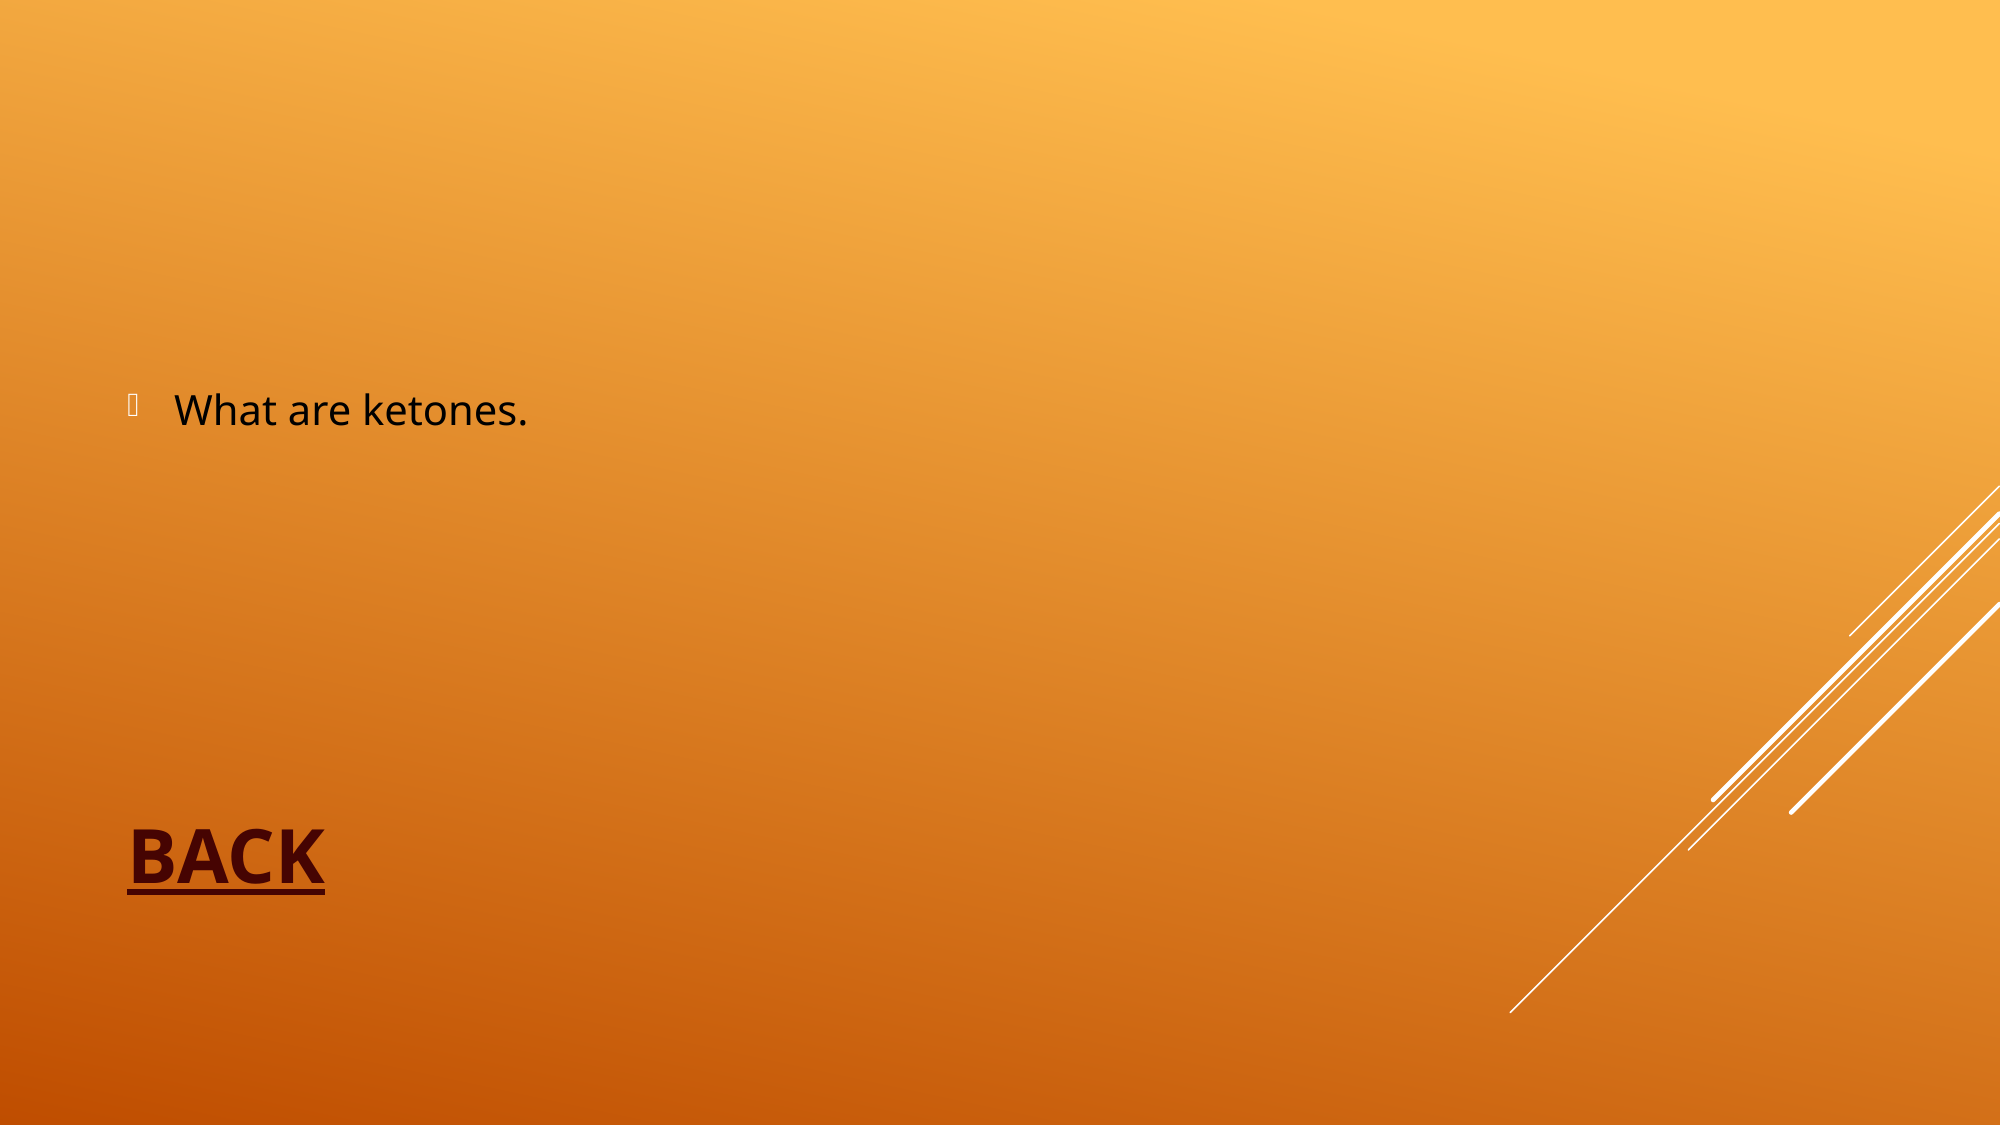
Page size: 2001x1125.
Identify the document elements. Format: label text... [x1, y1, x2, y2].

list What are ketones. [112, 112, 1513, 706]
title Back [112, 736, 1513, 984]
